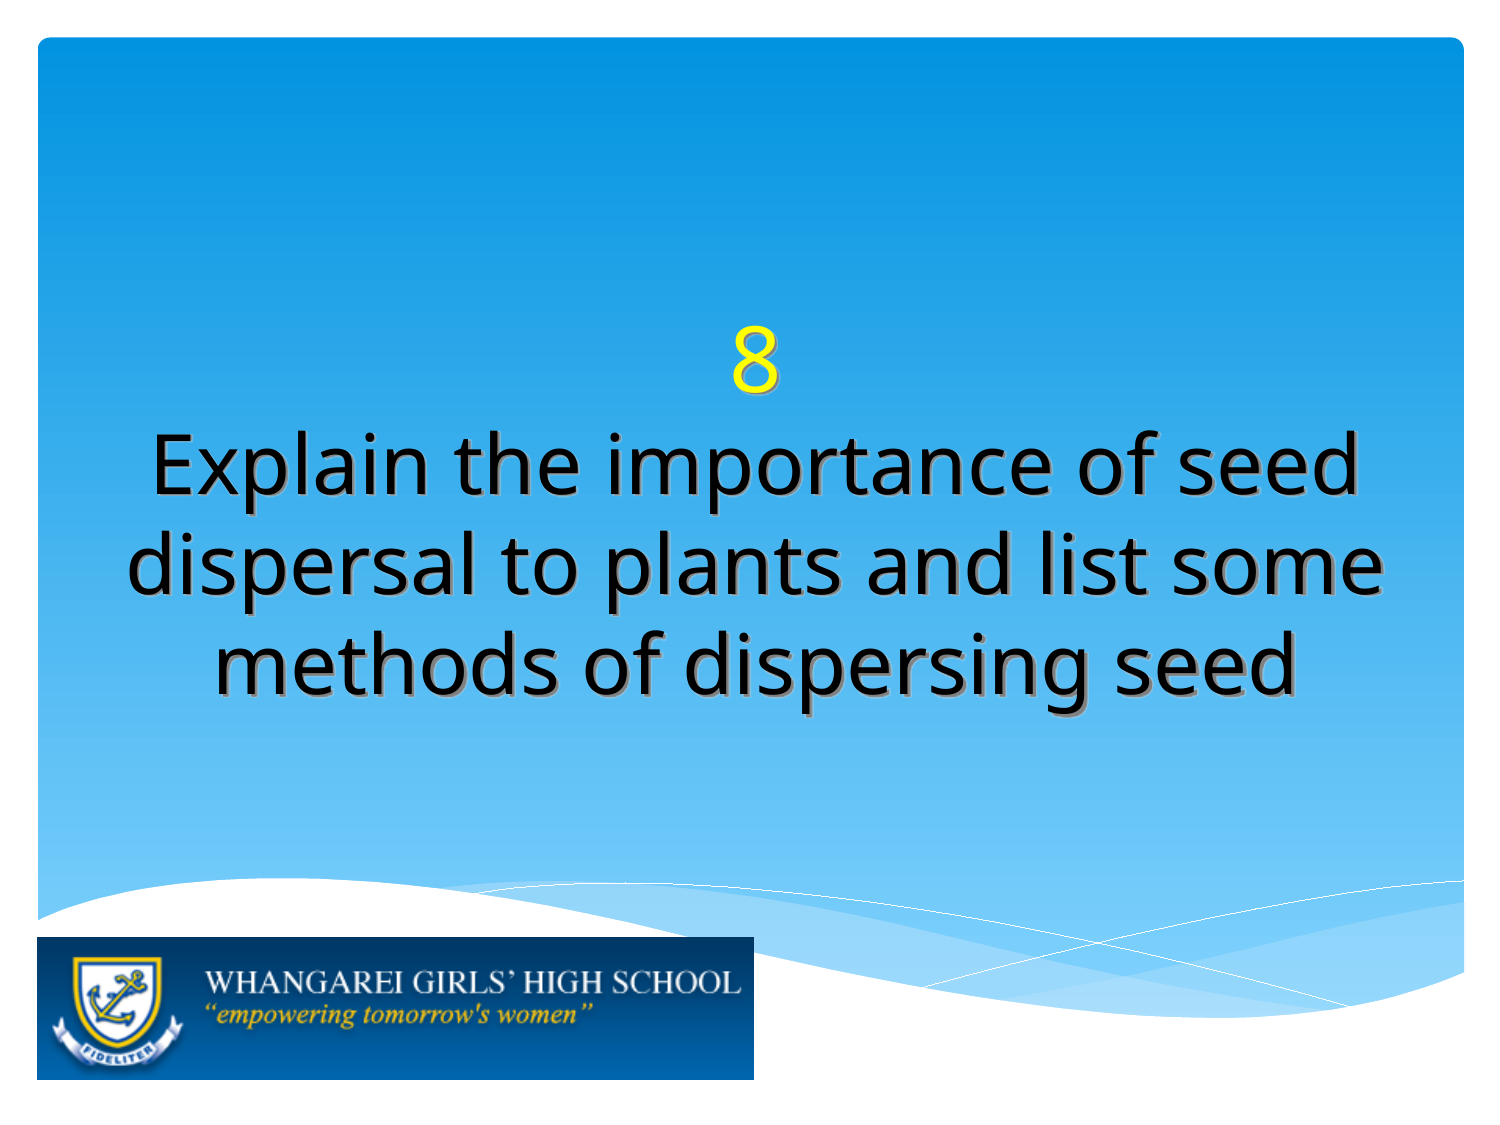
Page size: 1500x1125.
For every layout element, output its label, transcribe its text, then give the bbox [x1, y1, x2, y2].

text_box 8 Explain the importance of seed dispersal to plants and list some methods of dispersing seed [74, 99, 1438, 913]
picture [37, 937, 754, 1080]
